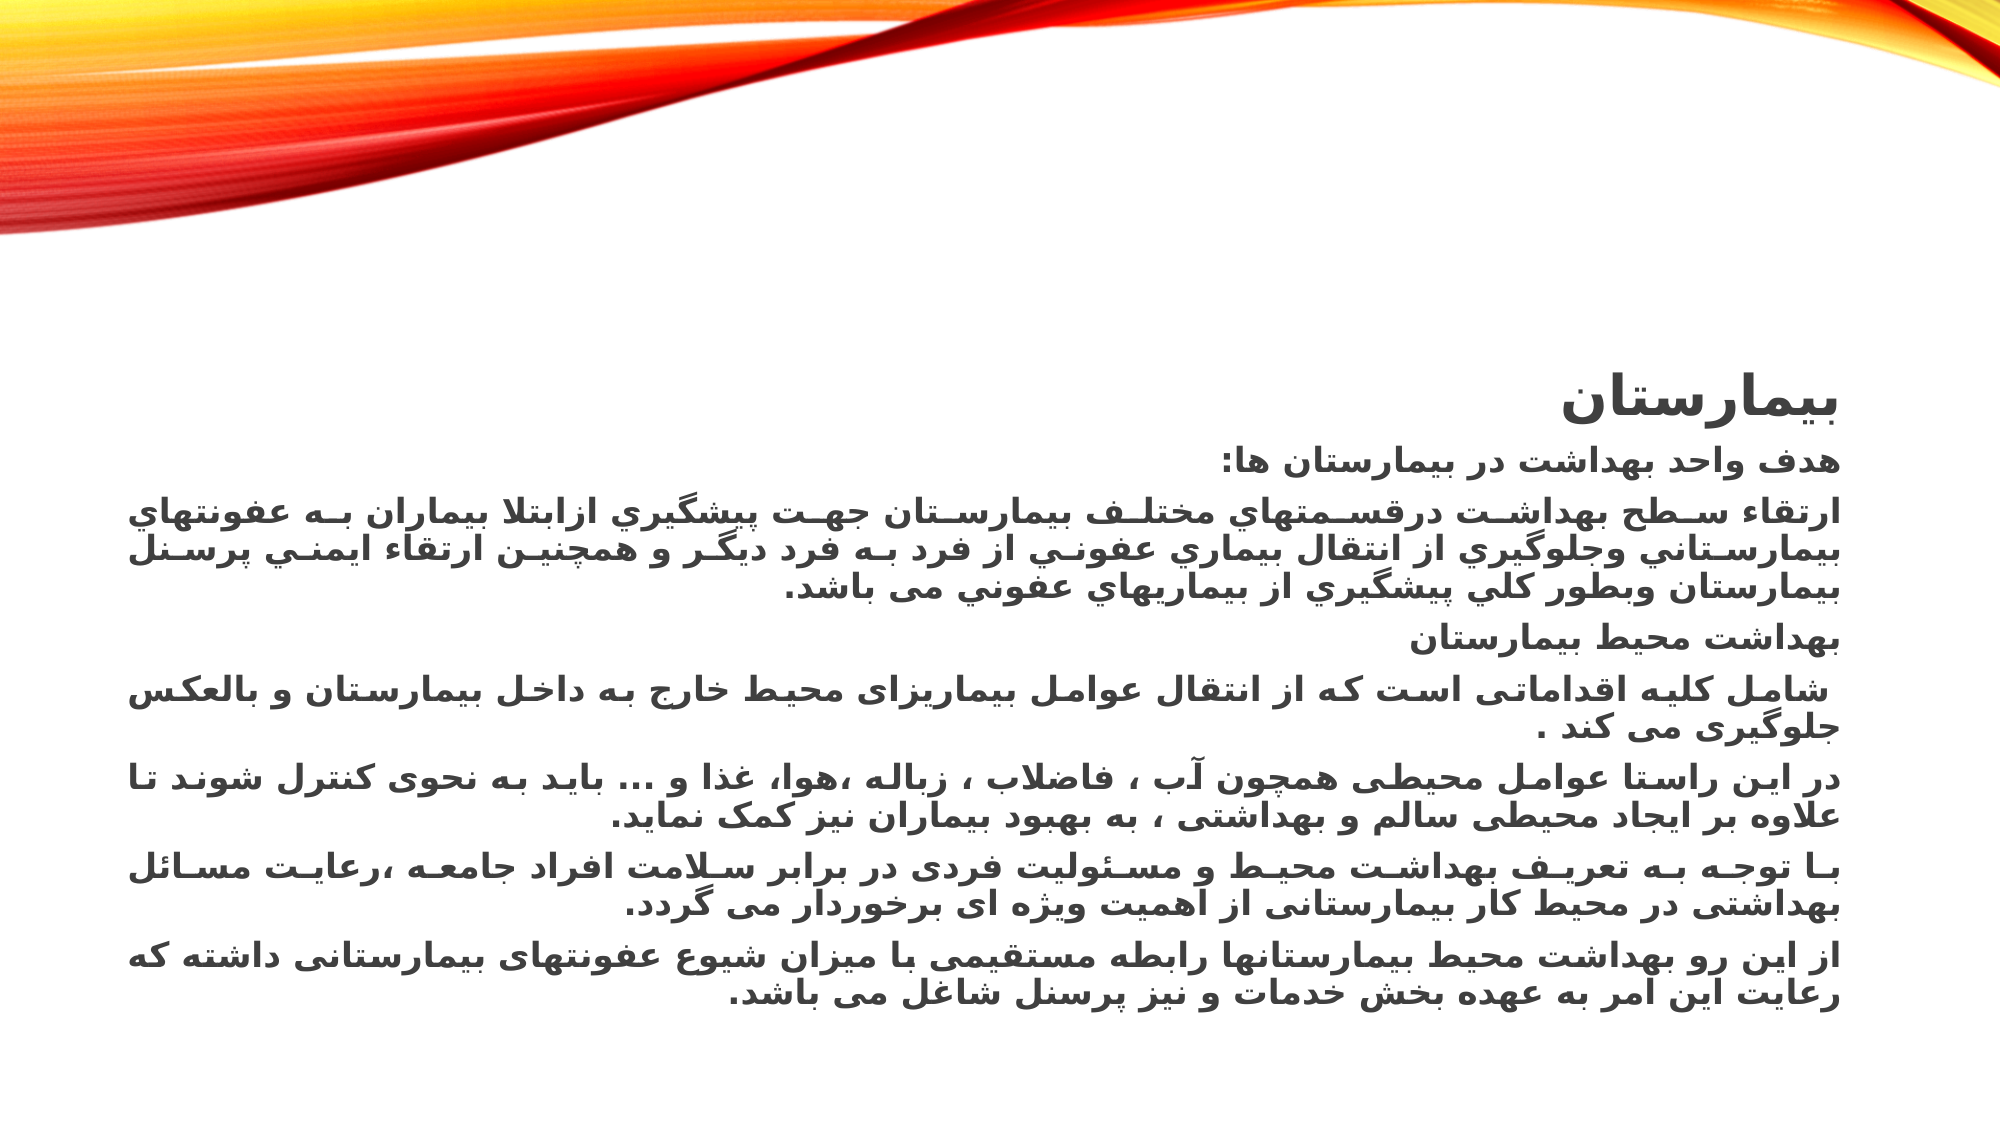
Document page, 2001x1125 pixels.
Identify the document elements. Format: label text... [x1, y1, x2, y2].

picture [0, 0, 2000, 237]
list بیمارستان هدف واحد بهداشت در بیمارستان ها: ارتقاء سطح بهداشت درقسمتهاي مختلف بيمارستان جهت پيشگيري ازابتلا بيماران به عفونتهاي بيمارستاني وجلوگيري از انتقال بيماري عفوني از فرد به فرد ديگر و همچنين ارتقاء ايمني پرسنل بيمارستان وبطور كلي پيشگيري از بيماريهاي عفوني می باشد. بهداشت محیط بیمارستان شامل کلیه اقداماتی است که از انتقال عوامل بیماریزای محیط خارج به داخل بیمارستان و بالعکس جلوگیری می کند . در این راستا عوامل محیطی همچون آب ، فاضلاب ، ‌زباله ،‌هوا، غذا و ... باید به نحوی کنترل شوند تا علاوه بر ایجاد محیطی سالم و بهداشتی ،‌ به بهبود بیماران نیز کمک نماید. با توجه به تعریف بهداشت محیط و مسئولیت فردی در برابر سلامت افراد جامعه ،رعایت مسائل بهداشتی در محیط کار بیمارستانی از اهمیت ویژه ای برخوردار می گردد. از این رو بهداشت محیط بیمارستانها رابطه مستقیمی با میزان شیوع عفونتهای بیمارستانی داشته که رعایت این امر به عهده بخش خدمات و نیز پرسنل شاغل می باشد. [112, 360, 1888, 1021]
